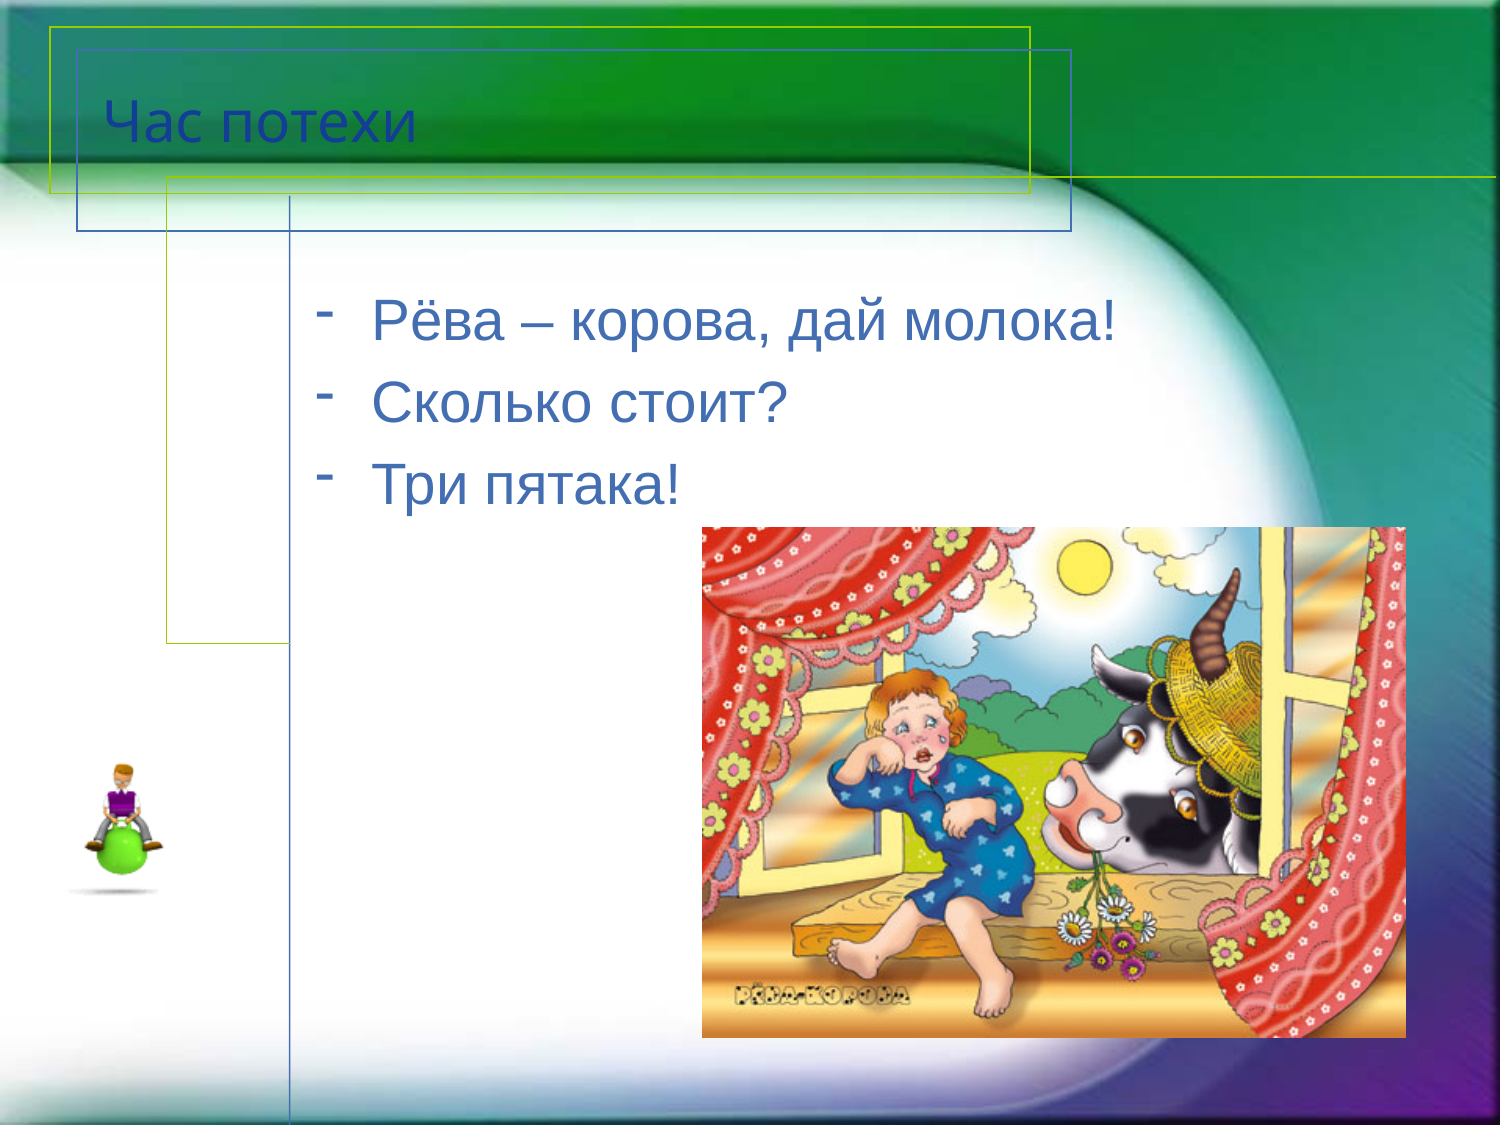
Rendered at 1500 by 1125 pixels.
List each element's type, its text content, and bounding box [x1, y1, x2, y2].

list Рёва – корова, дай молока! Сколько стоит? Три пятака! [299, 274, 1318, 938]
picture [1031, 51, 1070, 176]
picture [78, 194, 166, 230]
picture [51, 28, 1029, 193]
picture [167, 232, 288, 643]
picture [167, 178, 1029, 193]
title Час потехи [87, 62, 1013, 176]
picture [78, 51, 1029, 193]
picture [167, 178, 1070, 230]
picture [0, 0, 1500, 1125]
